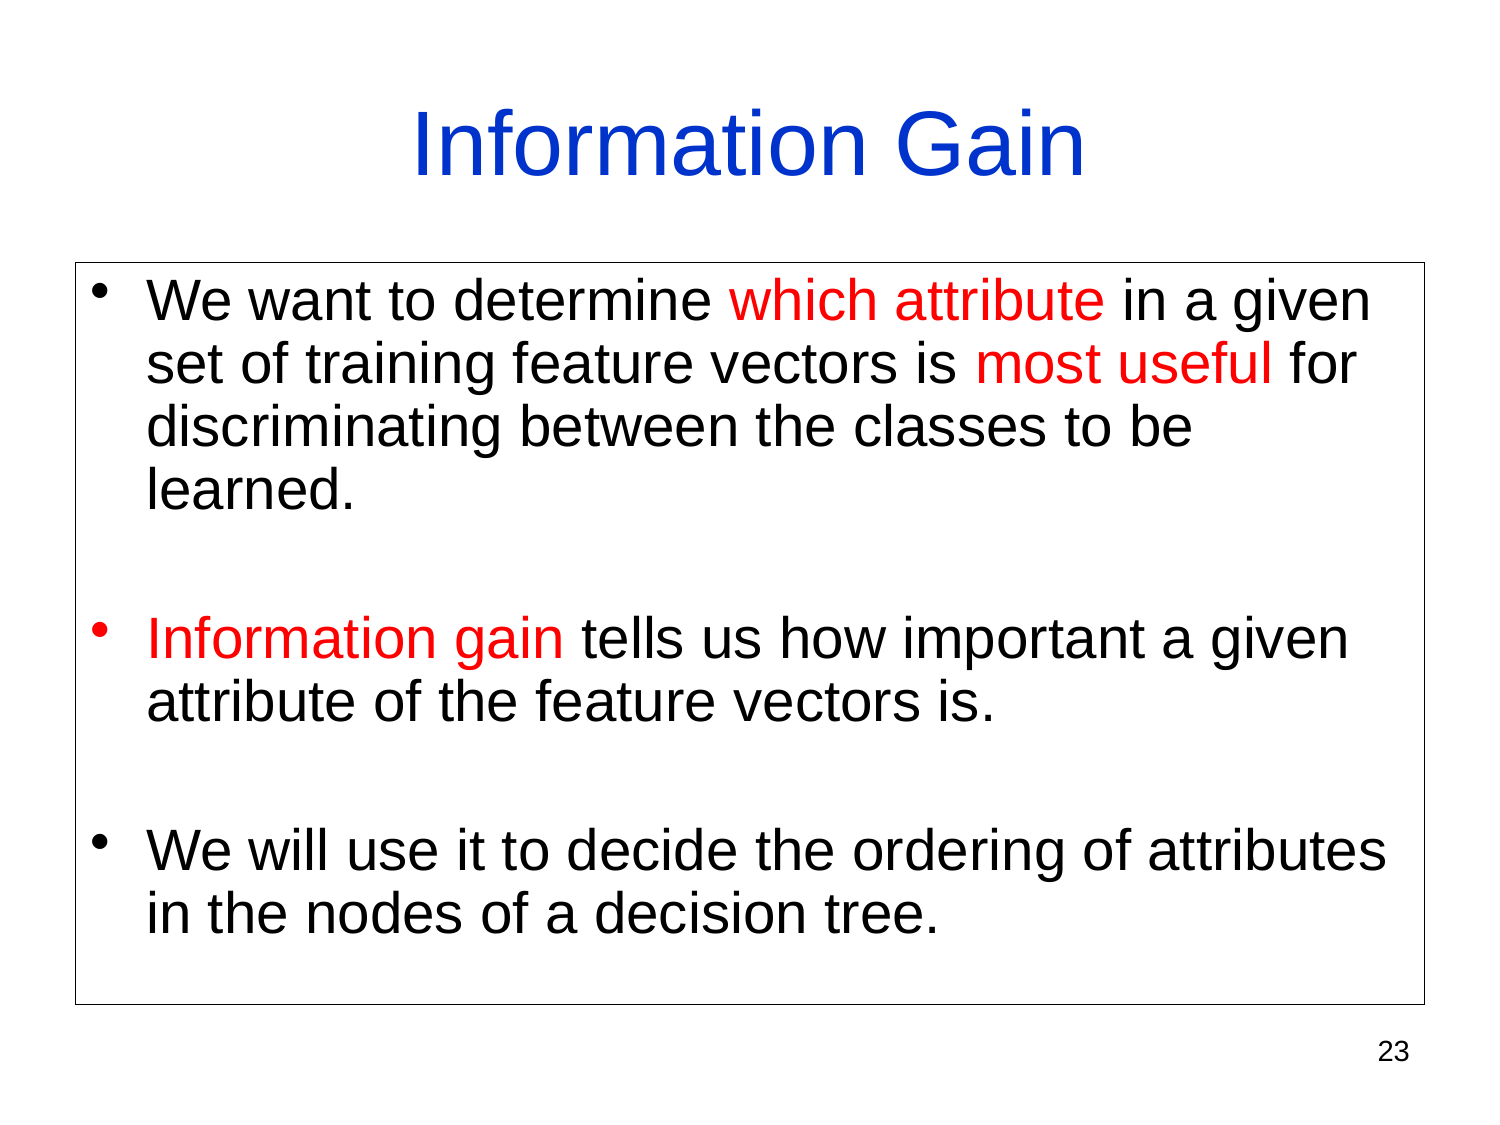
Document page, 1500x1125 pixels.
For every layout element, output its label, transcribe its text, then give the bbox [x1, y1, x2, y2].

list We want to determine which attribute in a given set of training feature vectors is most useful for discriminating between the classes to be learned. Information gain tells us how important a given attribute of the feature vectors is. We will use it to decide the ordering of attributes in the nodes of a decision tree. [75, 262, 1425, 1005]
title Information Gain [75, 45, 1425, 233]
slide_number 23 [1074, 1024, 1426, 1103]
